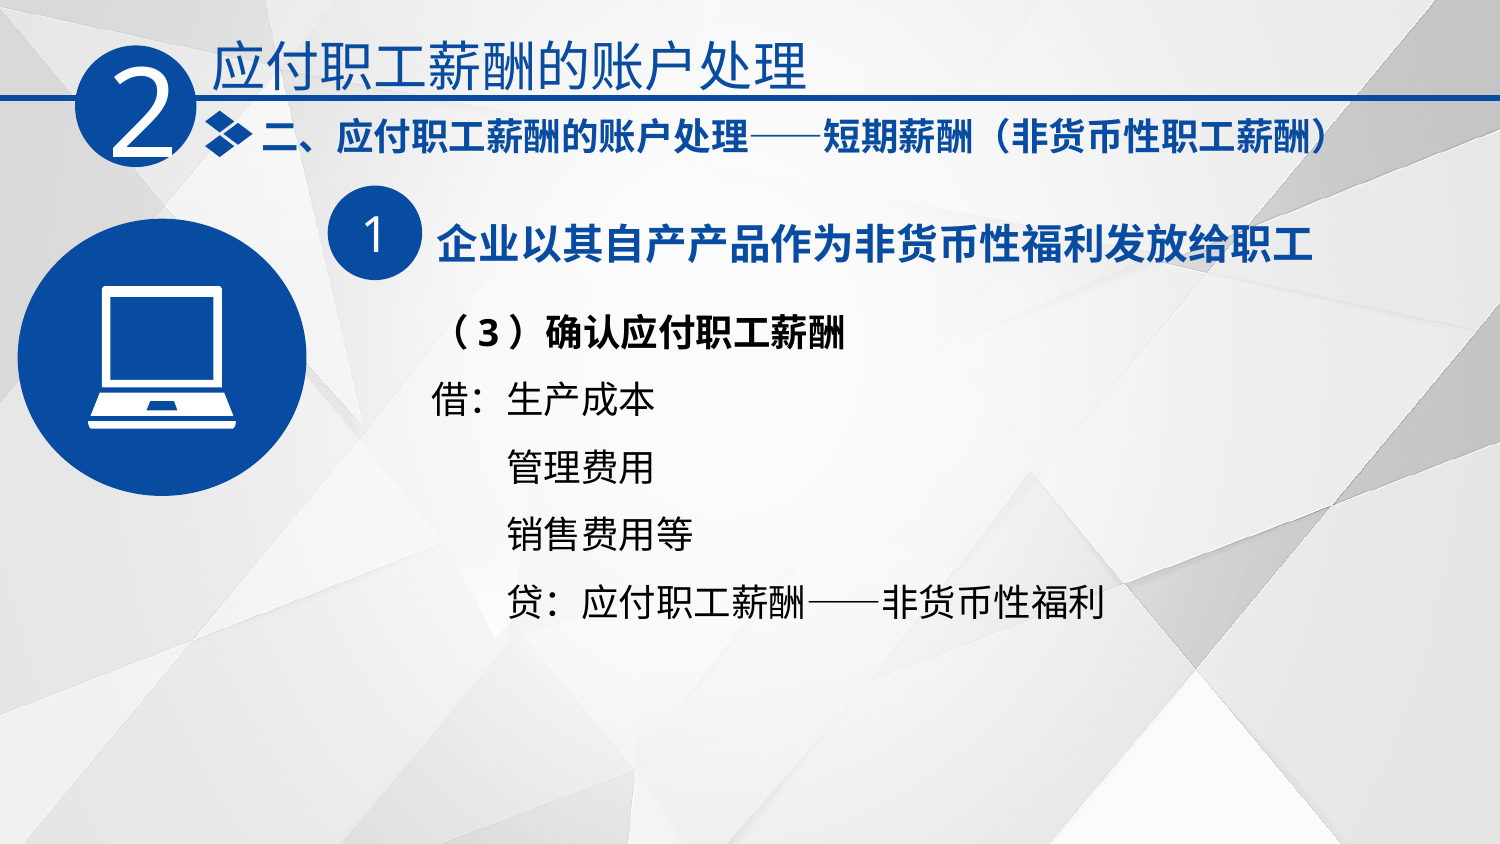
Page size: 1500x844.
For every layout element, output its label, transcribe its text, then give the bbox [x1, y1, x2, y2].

text_box 二、应付职工薪酬的账户处理——短期薪酬（非货币性职工薪酬） [248, 107, 1366, 164]
picture [0, 0, 1500, 95]
text_box [223, 122, 248, 145]
text_box 应付职工薪酬的账户处理 [198, 37, 867, 92]
text_box [75, 107, 84, 138]
text_box 1 [327, 185, 422, 281]
text_box 企业以其自产产品作为非货币性福利发放给职工 [422, 185, 1500, 276]
text_box [205, 135, 235, 158]
text_box 2 [84, 107, 203, 171]
text_box 2 [84, 45, 203, 97]
picture [0, 101, 1500, 844]
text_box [17, 218, 307, 497]
text_box [205, 110, 235, 133]
text_box [75, 74, 84, 97]
text_box （3）确认应付职工薪酬 借：生产成本 管理费用 销售费用等 贷：应付职工薪酬——非货币性福利 [416, 279, 1329, 632]
